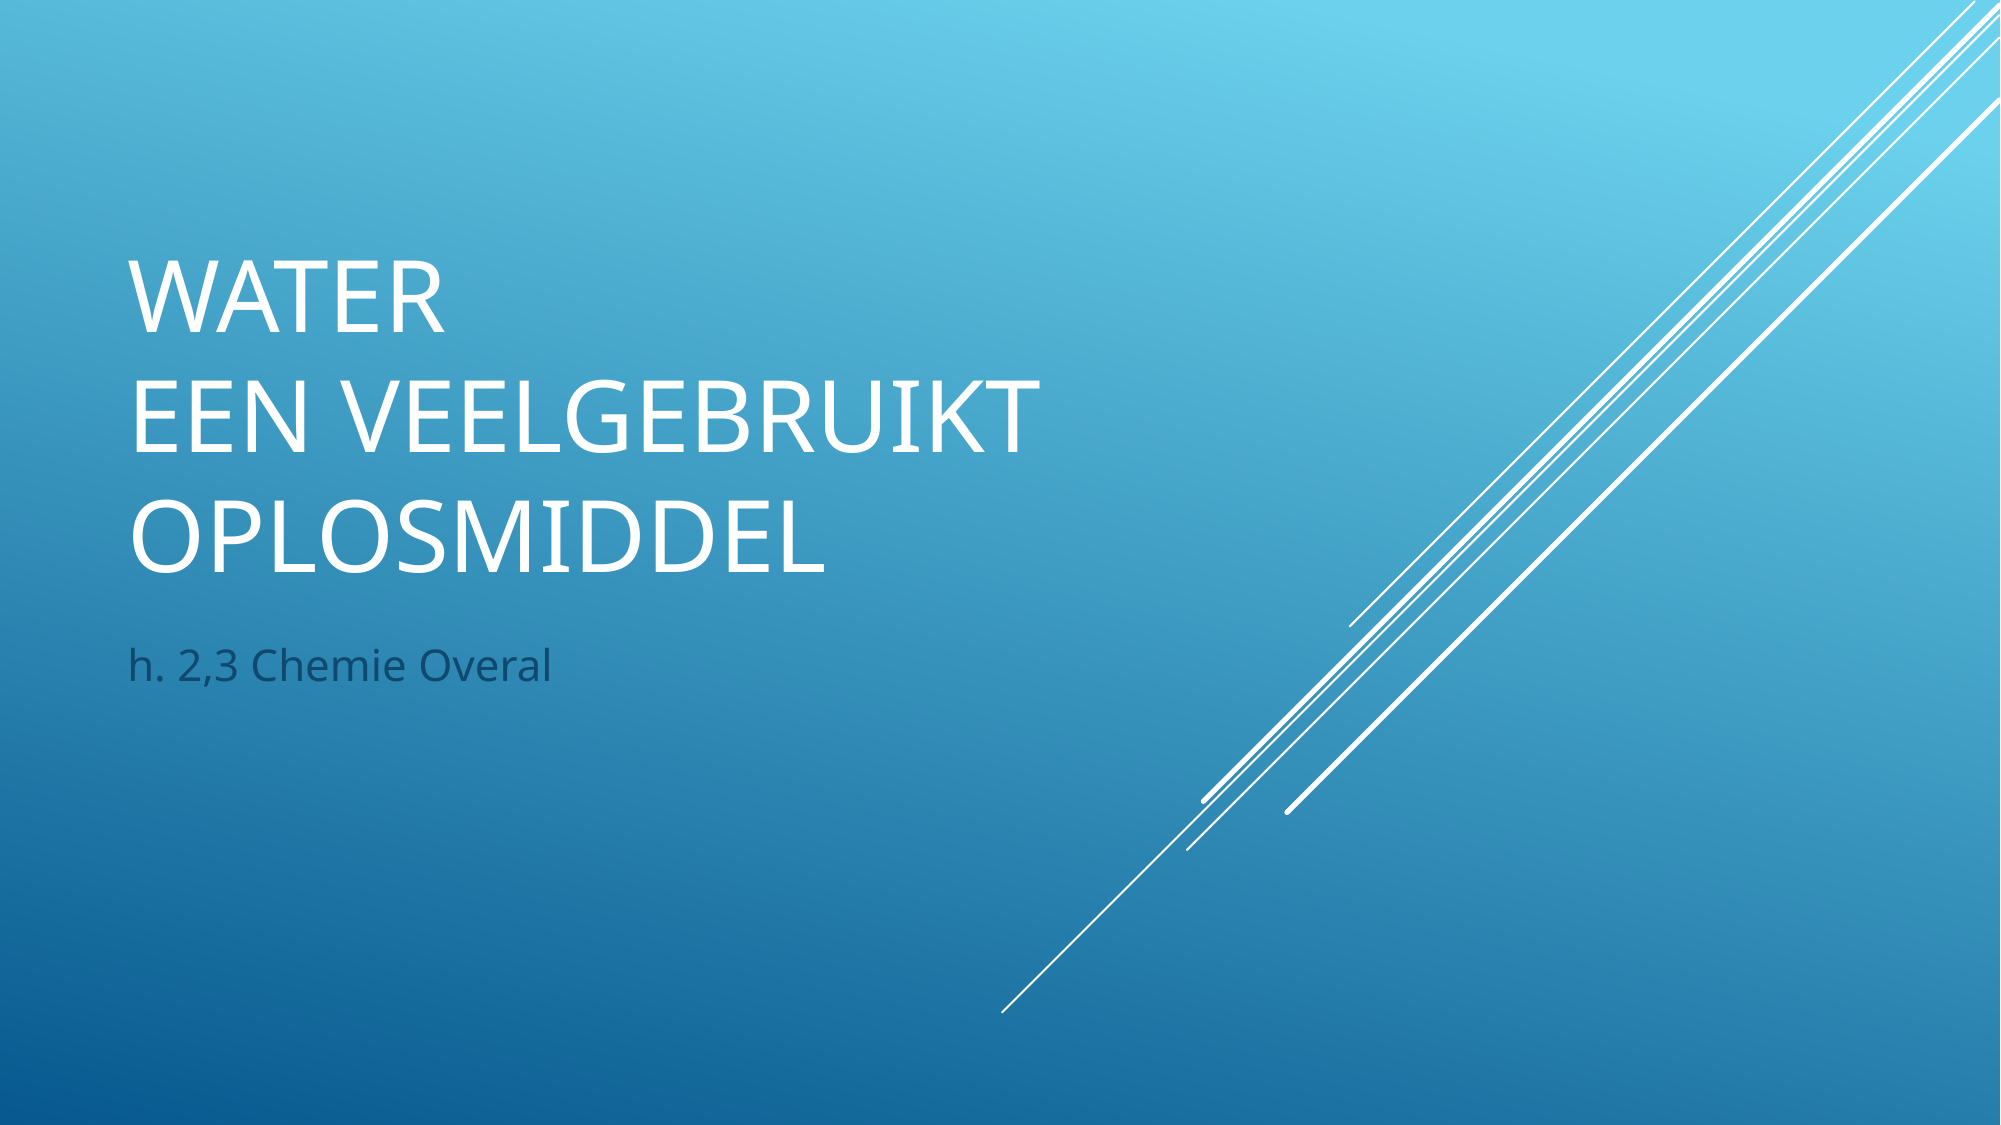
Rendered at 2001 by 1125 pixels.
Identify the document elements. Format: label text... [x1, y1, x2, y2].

title Water een veelgebruikt oplosmiddel [112, 112, 1425, 600]
subtitle h. 2,3 Chemie Overal [112, 630, 1163, 950]
